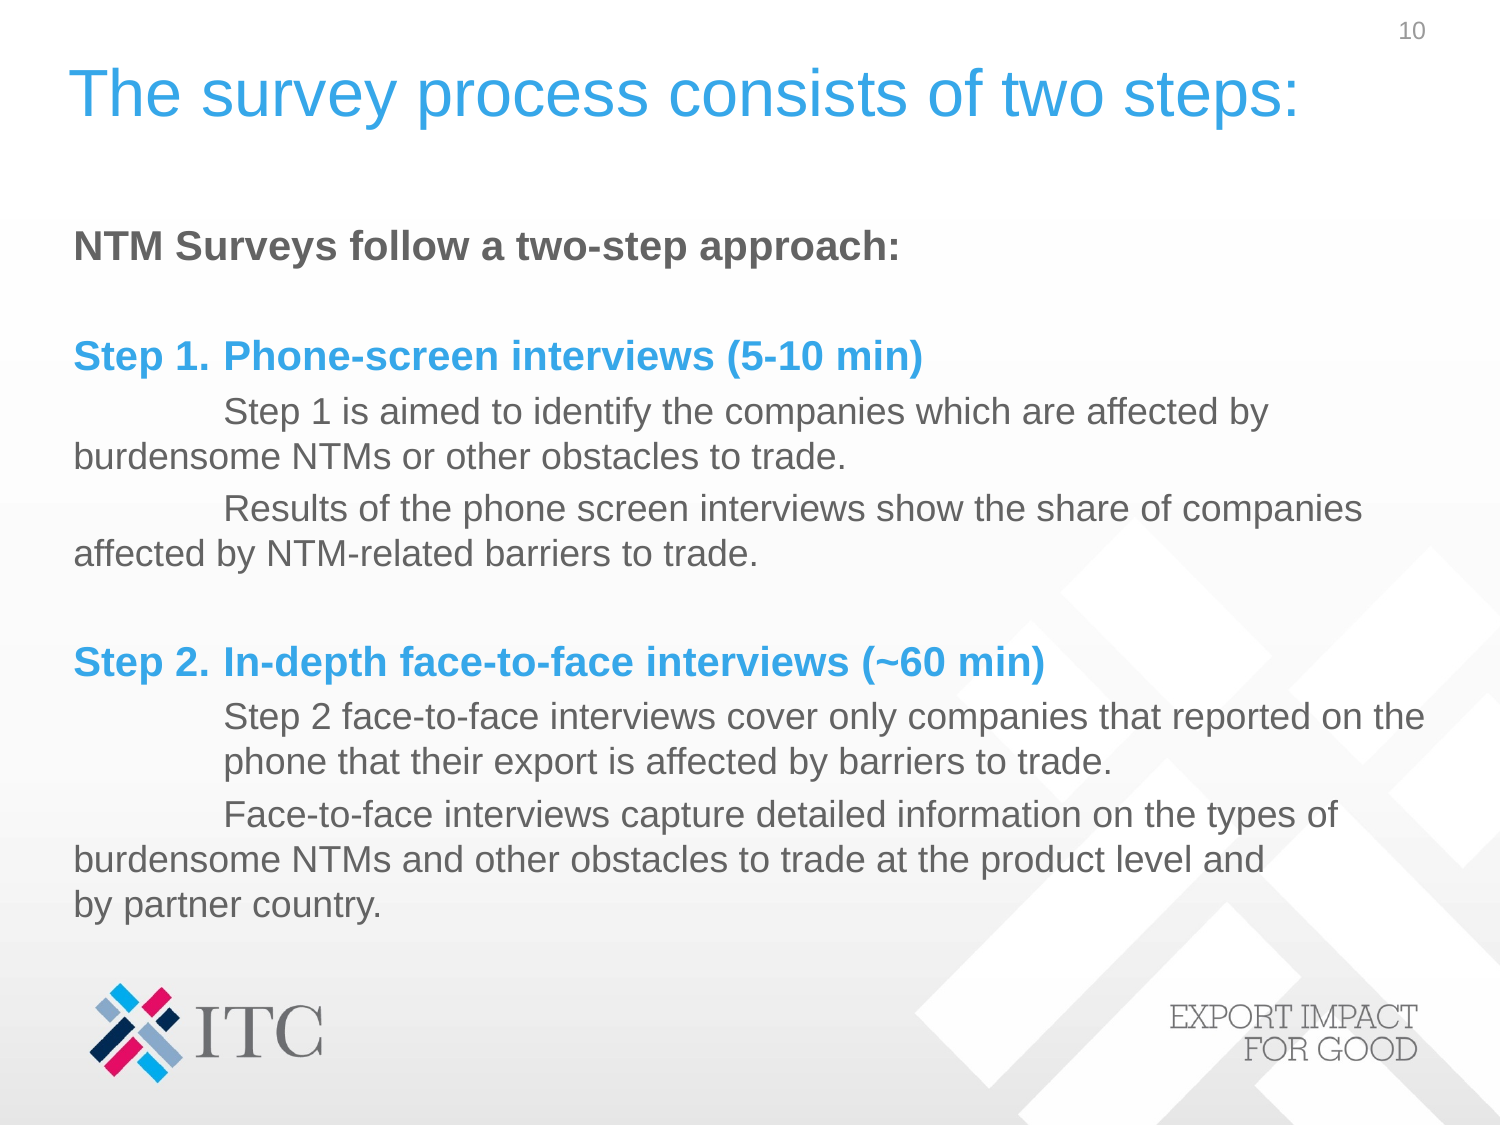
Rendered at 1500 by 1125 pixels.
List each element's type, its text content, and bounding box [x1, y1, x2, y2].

title The survey process consists of two steps: [52, 42, 1412, 150]
slide_number 10 [1335, 0, 1442, 60]
text_box NTM Surveys follow a two-step approach: Step 1. Phone-screen interviews (5-10 min) Step 1 is aimed to identify the companies which are affected by burdensome NTMs or other obstacles to trade. Results of the phone screen interviews show the share of companies affected by NTM-related barriers to trade. Step 2. In-depth face-to-face interviews (~60 min) Step 2 face-to-face interviews cover only companies that reported on the phone that their export is affected by barriers to trade. Face-to-face interviews capture detailed information on the types of burdensome NTMs and other obstacles to trade at the product level and by partner country. [58, 210, 1459, 965]
picture [0, 0, 1500, 1125]
